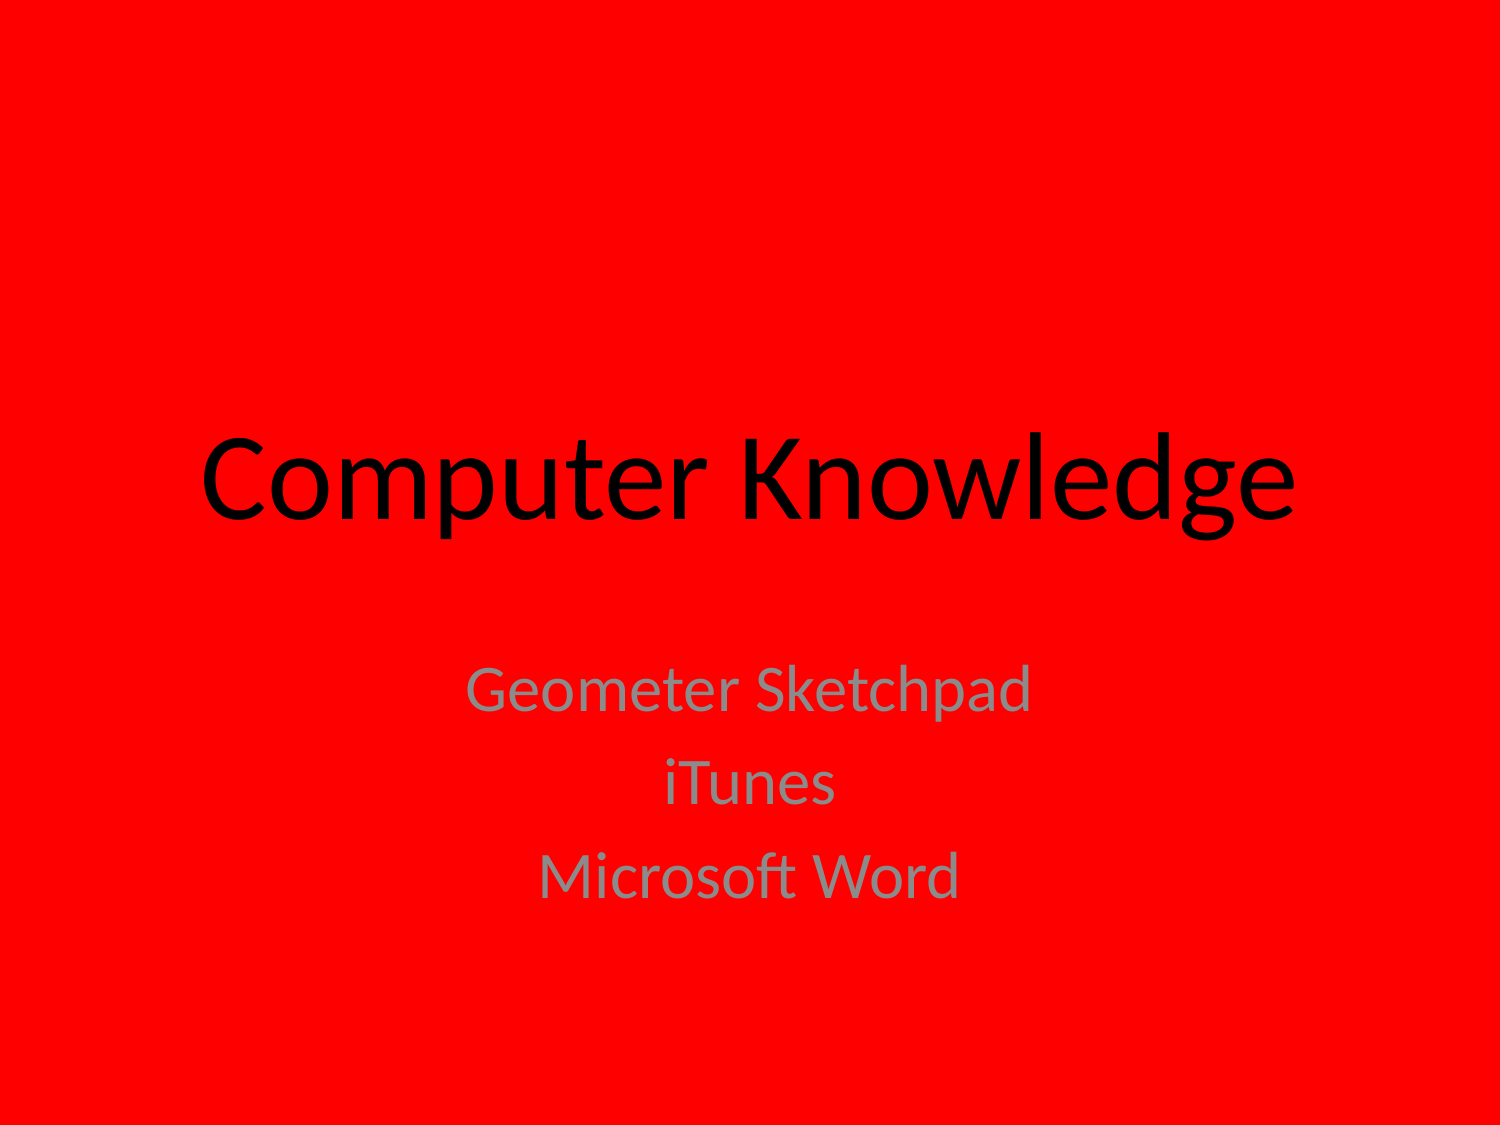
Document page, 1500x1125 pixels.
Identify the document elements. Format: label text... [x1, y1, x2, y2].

title Computer Knowledge [112, 349, 1388, 591]
subtitle Geometer Sketchpad iTunes Microsoft Word [225, 637, 1275, 925]
